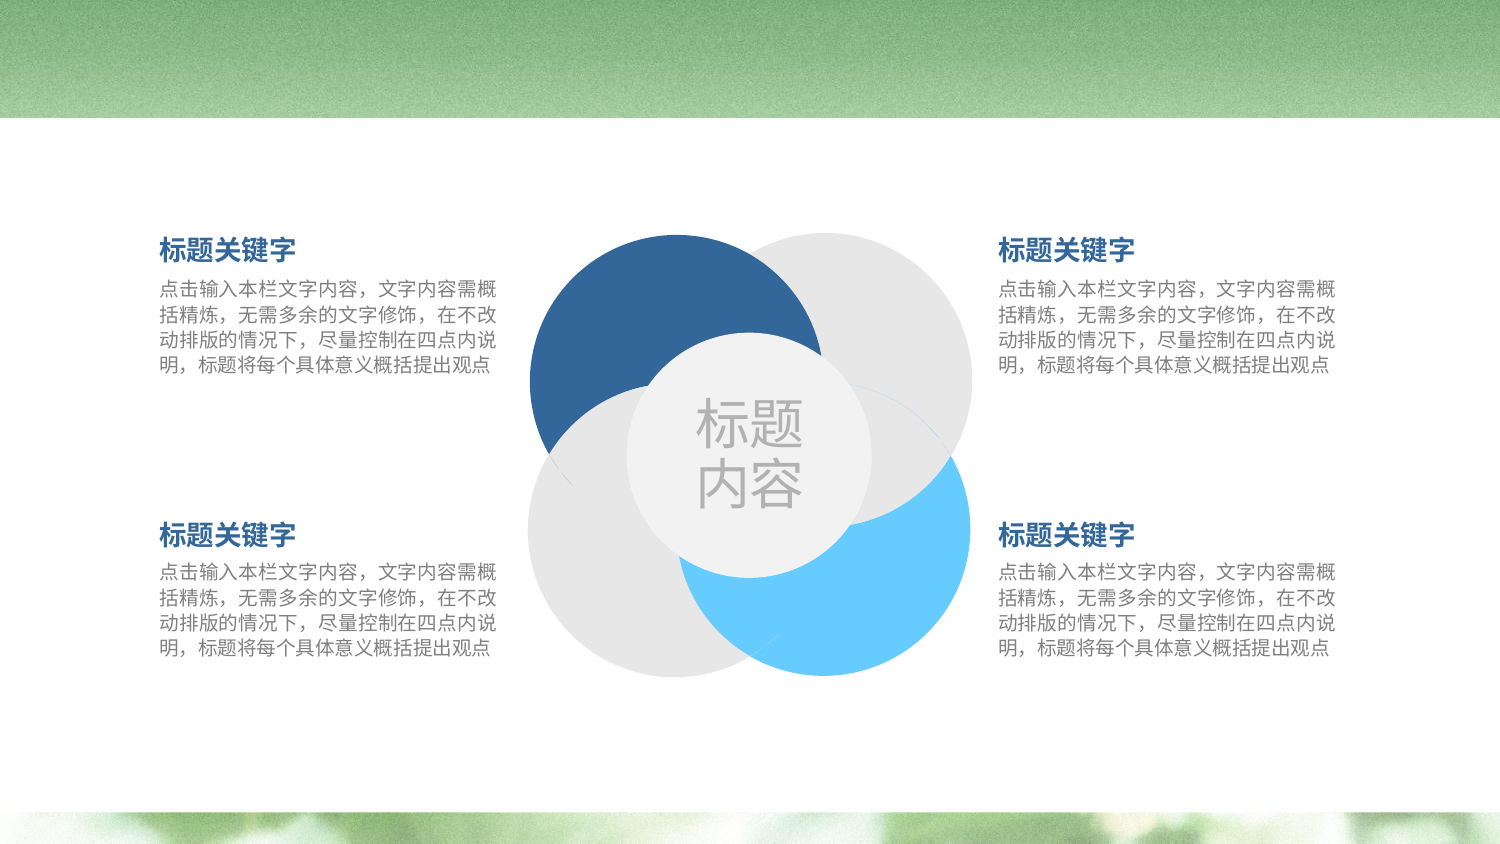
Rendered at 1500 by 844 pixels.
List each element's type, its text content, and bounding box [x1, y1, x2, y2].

text_box 点击输入本栏文字内容，文字内容需概括精炼，无需多余的文字修饰，在不改动排版的情况下，尽量控制在四点内说明，标题将每个具体意义概括提出观点 [159, 558, 497, 660]
text_box 标题关键字 [159, 232, 388, 266]
text_box 标题关键字 [159, 517, 388, 551]
text_box 点击输入本栏文字内容，文字内容需概括精炼，无需多余的文字修饰，在不改动排版的情况下，尽量控制在四点内说明，标题将每个具体意义概括提出观点 [998, 275, 1336, 377]
text_box 标题关键字 [998, 232, 1226, 266]
picture [0, 0, 1500, 118]
text_box 标题关键字 [998, 517, 1226, 551]
picture [0, 813, 1500, 844]
text_box 点击输入本栏文字内容，文字内容需概括精炼，无需多余的文字修饰，在不改动排版的情况下，尽量控制在四点内说明，标题将每个具体意义概括提出观点 [159, 275, 497, 377]
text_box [527, 232, 973, 678]
text_box 点击输入本栏文字内容，文字内容需概括精炼，无需多余的文字修饰，在不改动排版的情况下，尽量控制在四点内说明，标题将每个具体意义概括提出观点 [998, 558, 1336, 660]
